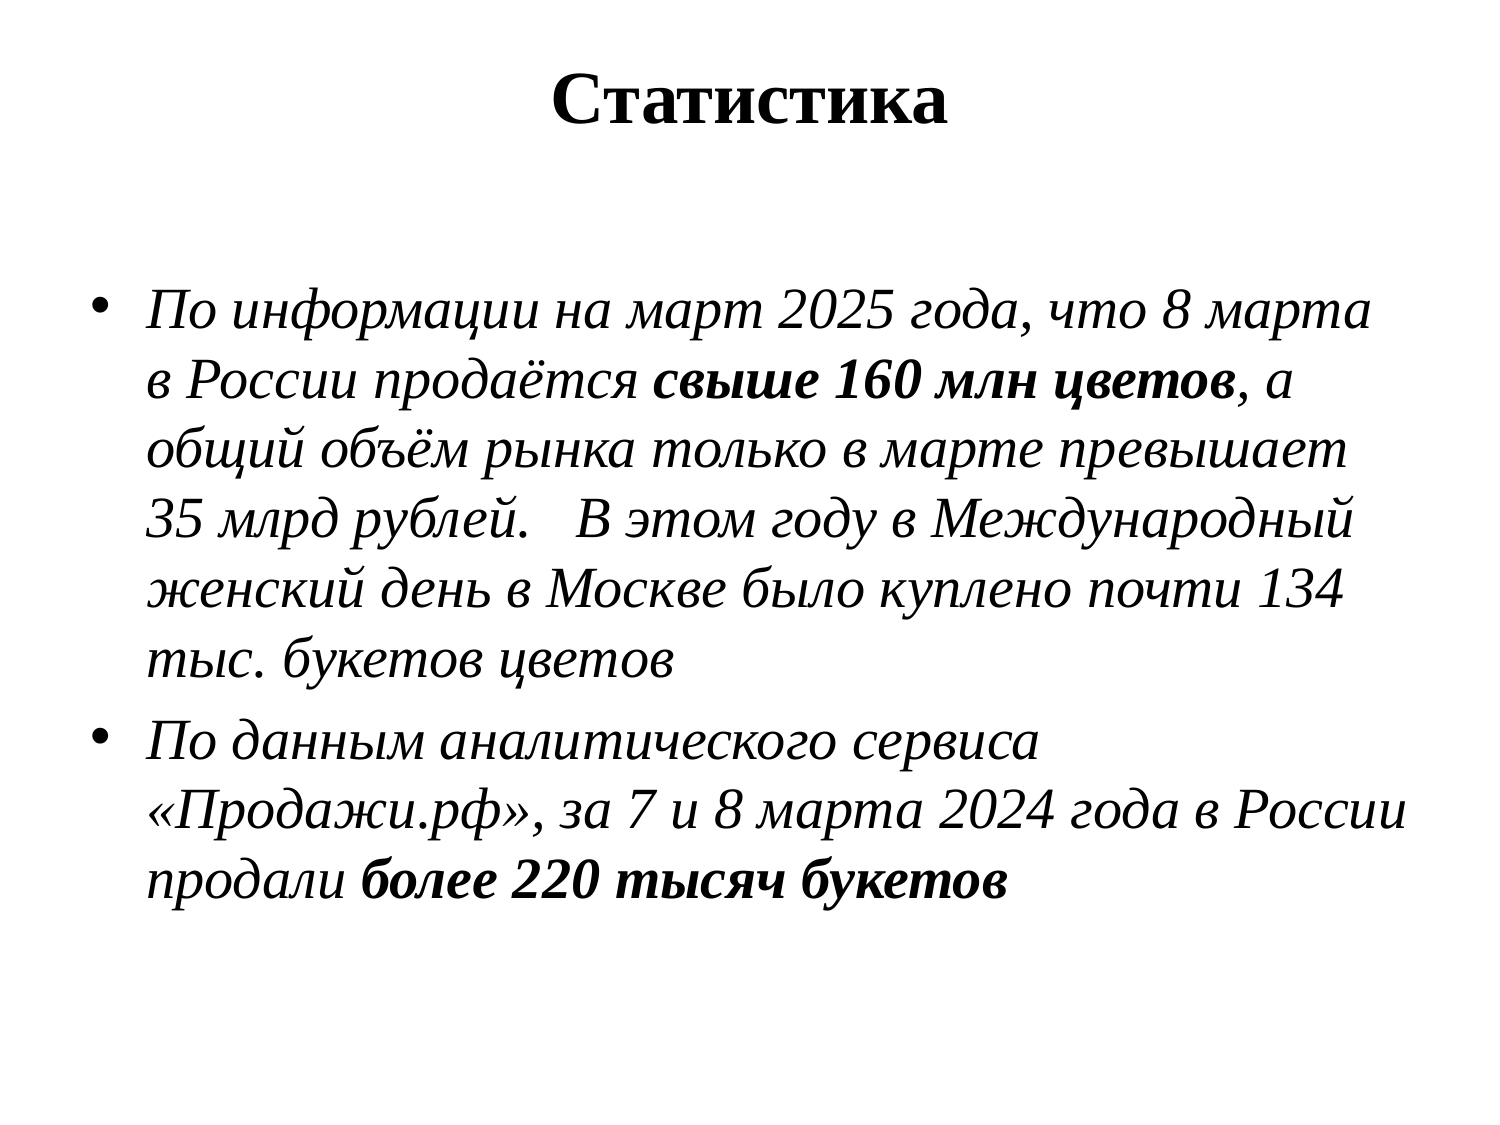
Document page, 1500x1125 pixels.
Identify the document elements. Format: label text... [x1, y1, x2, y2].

list По информации на март 2025 года, что 8 марта в России продаётся свыше 160 млн цветов, а общий объём рынка только в марте превышает 35 млрд рублей. В этом году в Международный женский день в Москве было куплено почти 134 тыс. букетов цветов По данным аналитического сервиса «Продажи.рф», за 7 и 8 марта 2024 года в России продали более 220 тысяч букетов [75, 262, 1425, 1005]
title Статистика [75, 45, 1425, 233]
